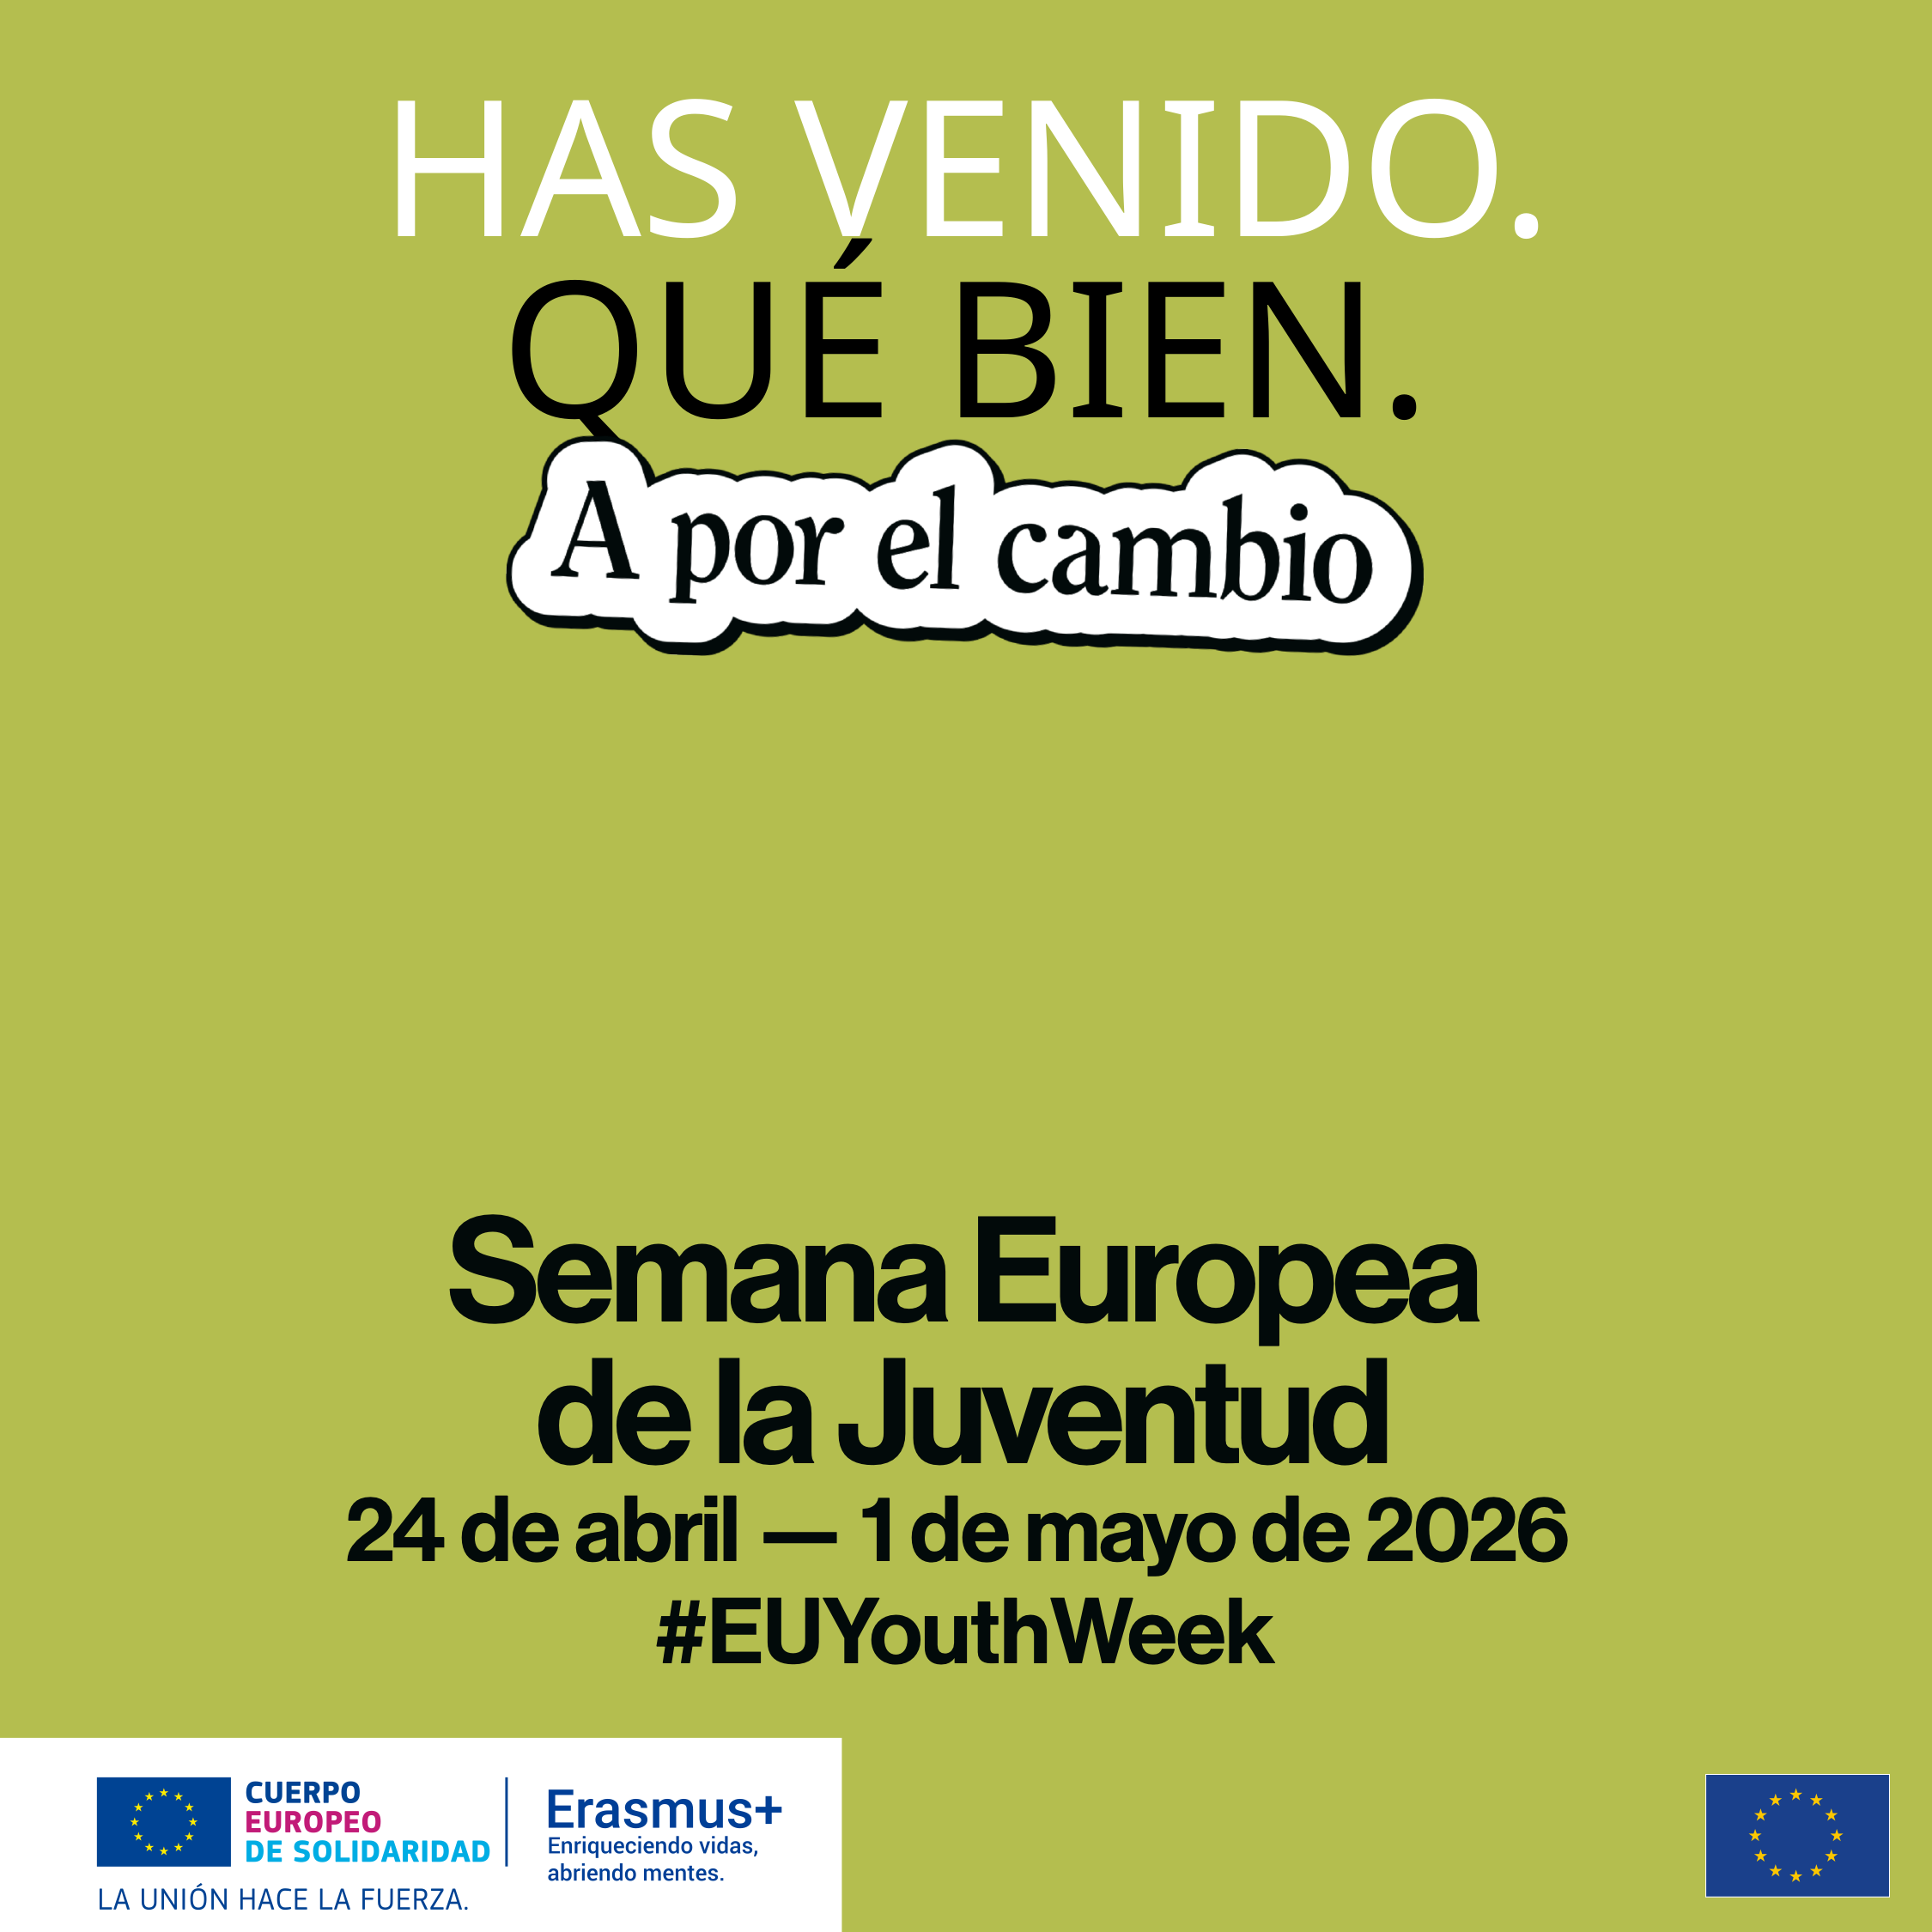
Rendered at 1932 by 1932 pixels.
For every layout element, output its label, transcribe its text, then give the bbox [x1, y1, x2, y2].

text_box Has venido. Qué bien. [375, 86, 1557, 459]
picture [0, 1195, 1891, 1932]
picture [502, 398, 1431, 706]
